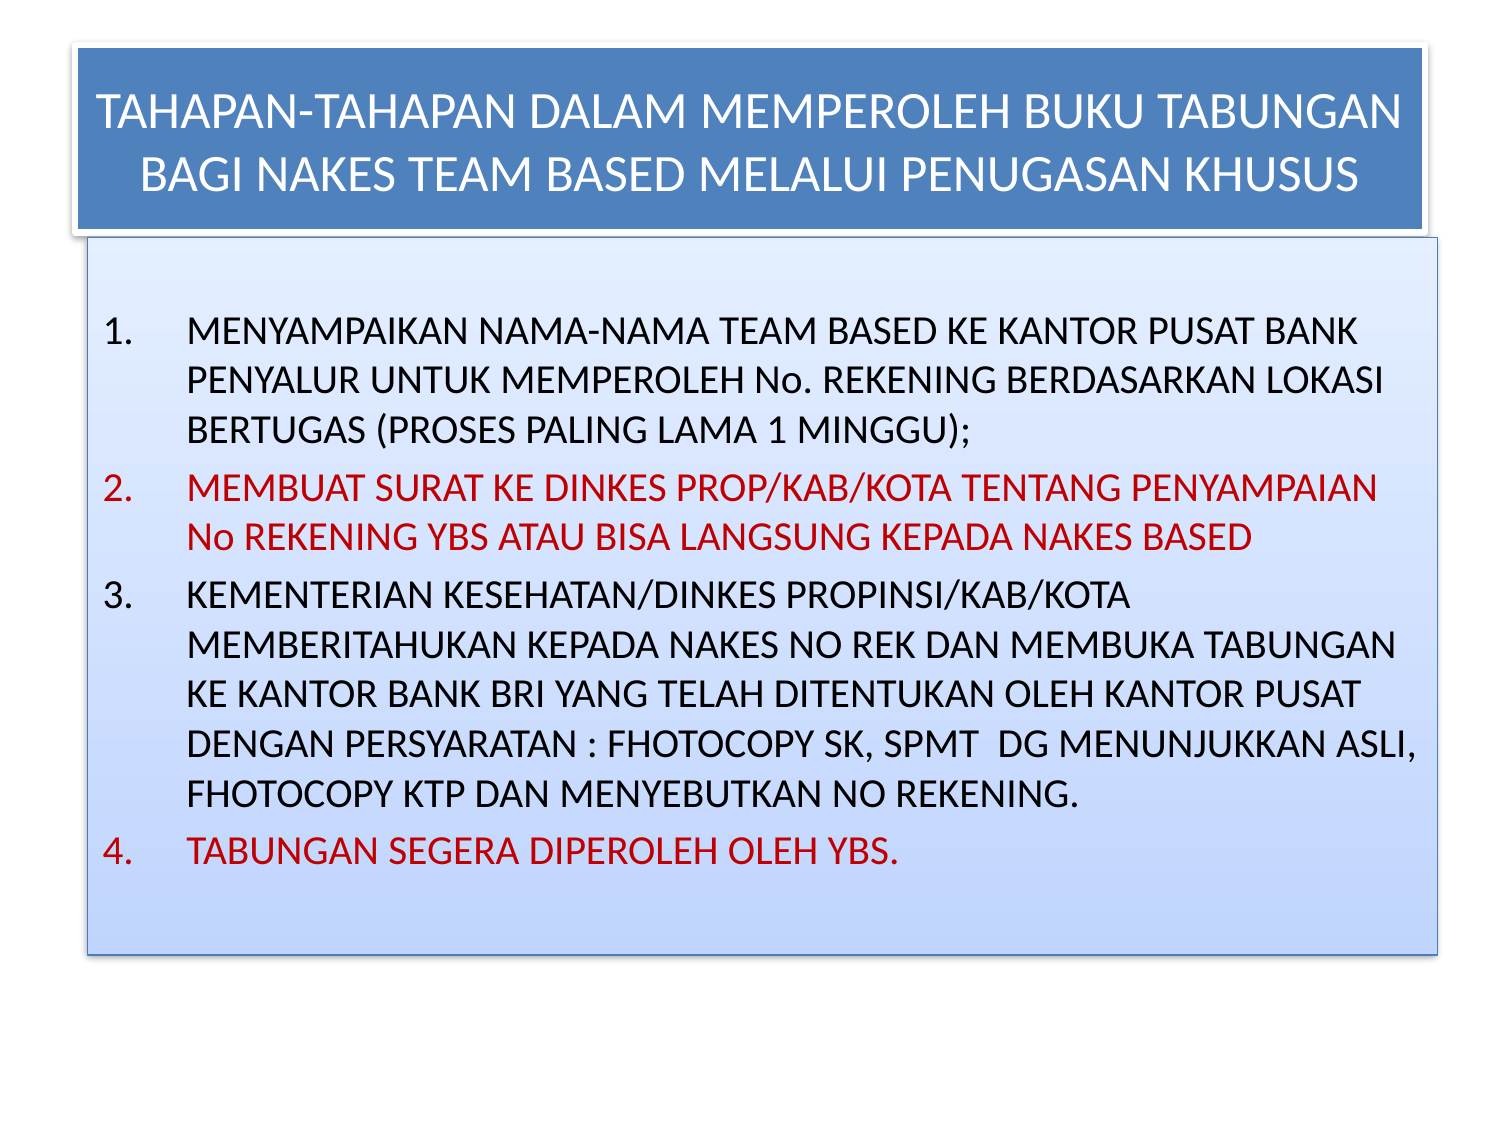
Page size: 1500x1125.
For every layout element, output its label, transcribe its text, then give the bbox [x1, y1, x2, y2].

title TAHAPAN-TAHAPAN DALAM MEMPEROLEH BUKU TABUNGAN BAGI NAKES TEAM BASED MELALUI PENUGASAN KHUSUS [72, 42, 1428, 236]
list MENYAMPAIKAN NAMA-NAMA TEAM BASED KE KANTOR PUSAT BANK PENYALUR UNTUK MEMPEROLEH No. REKENING BERDASARKAN LOKASI BERTUGAS (PROSES PALING LAMA 1 MINGGU); MEMBUAT SURAT KE DINKES PROP/KAB/KOTA TENTANG PENYAMPAIAN No REKENING YBS ATAU BISA LANGSUNG KEPADA NAKES BASED KEMENTERIAN KESEHATAN/DINKES PROPINSI/KAB/KOTA MEMBERITAHUKAN KEPADA NAKES NO REK DAN MEMBUKA TABUNGAN KE KANTOR BANK BRI YANG TELAH DITENTUKAN OLEH KANTOR PUSAT DENGAN PERSYARATAN : FHOTOCOPY SK, SPMT DG MENUNJUKKAN ASLI, FHOTOCOPY KTP DAN MENYEBUTKAN NO REKENING. TABUNGAN SEGERA DIPEROLEH OLEH YBS. [87, 237, 1438, 956]
